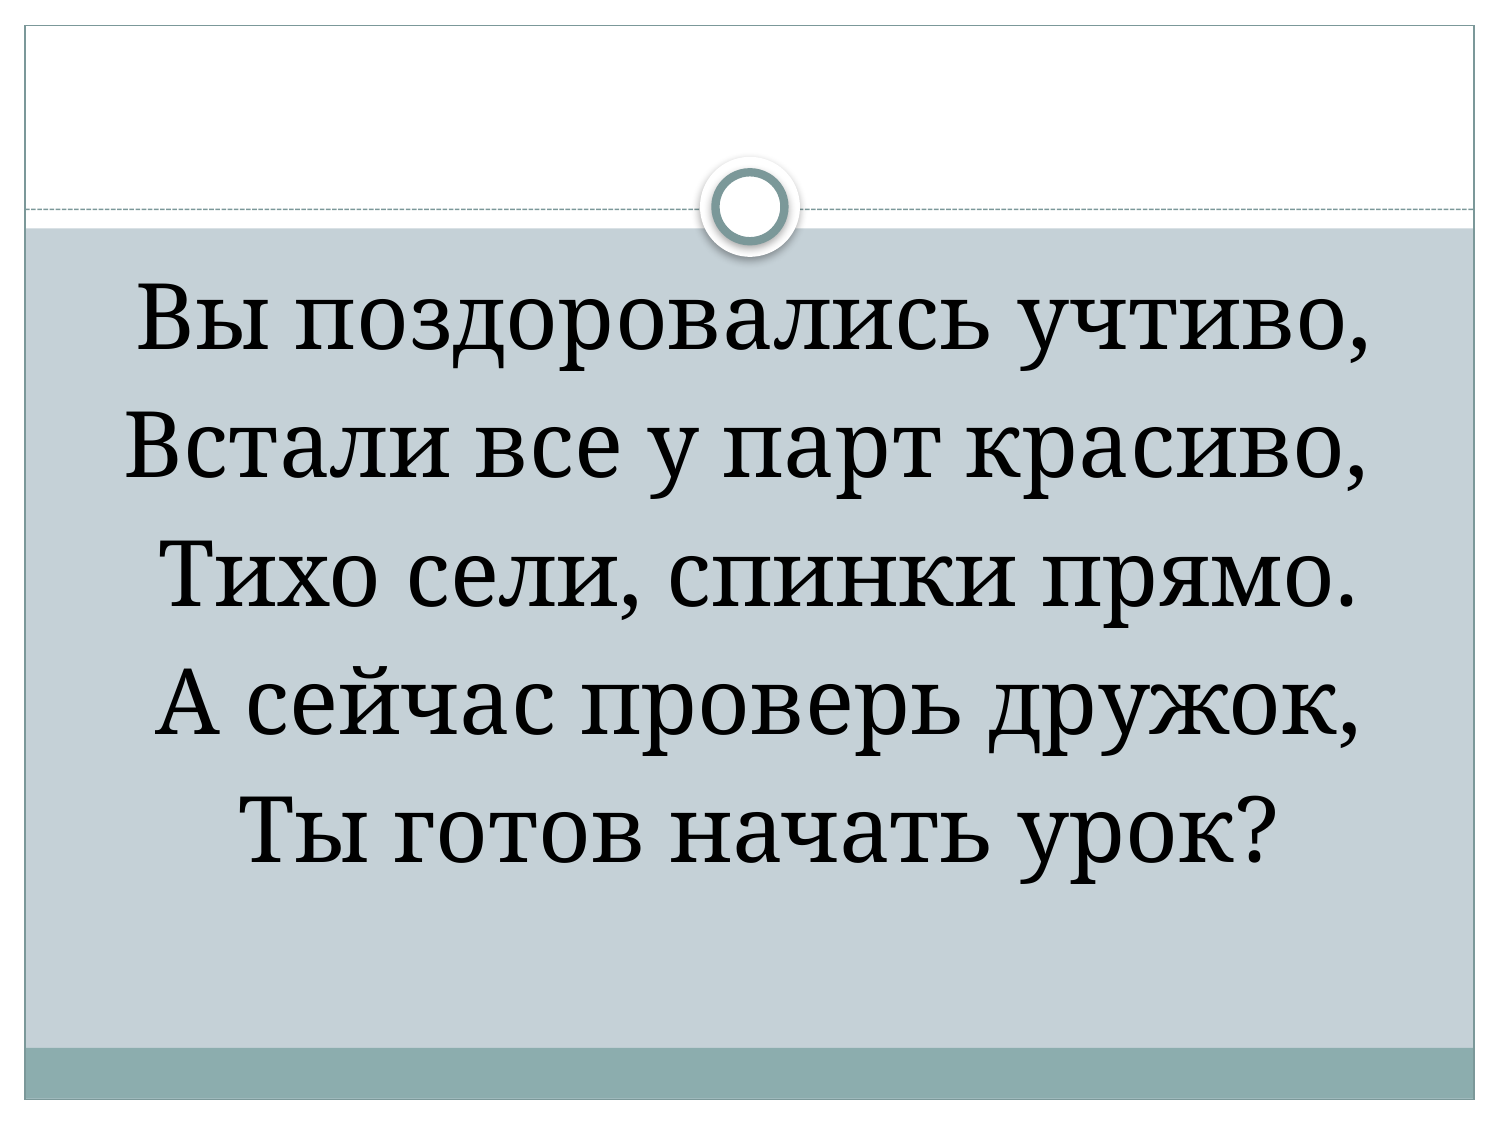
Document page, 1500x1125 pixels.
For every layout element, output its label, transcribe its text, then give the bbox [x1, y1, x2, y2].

list Вы поздоровались учтиво, Встали все у парт красиво, Тихо сели, спинки прямо. А сейчас проверь дружок, Ты готов начать урок? [49, 250, 1445, 1001]
